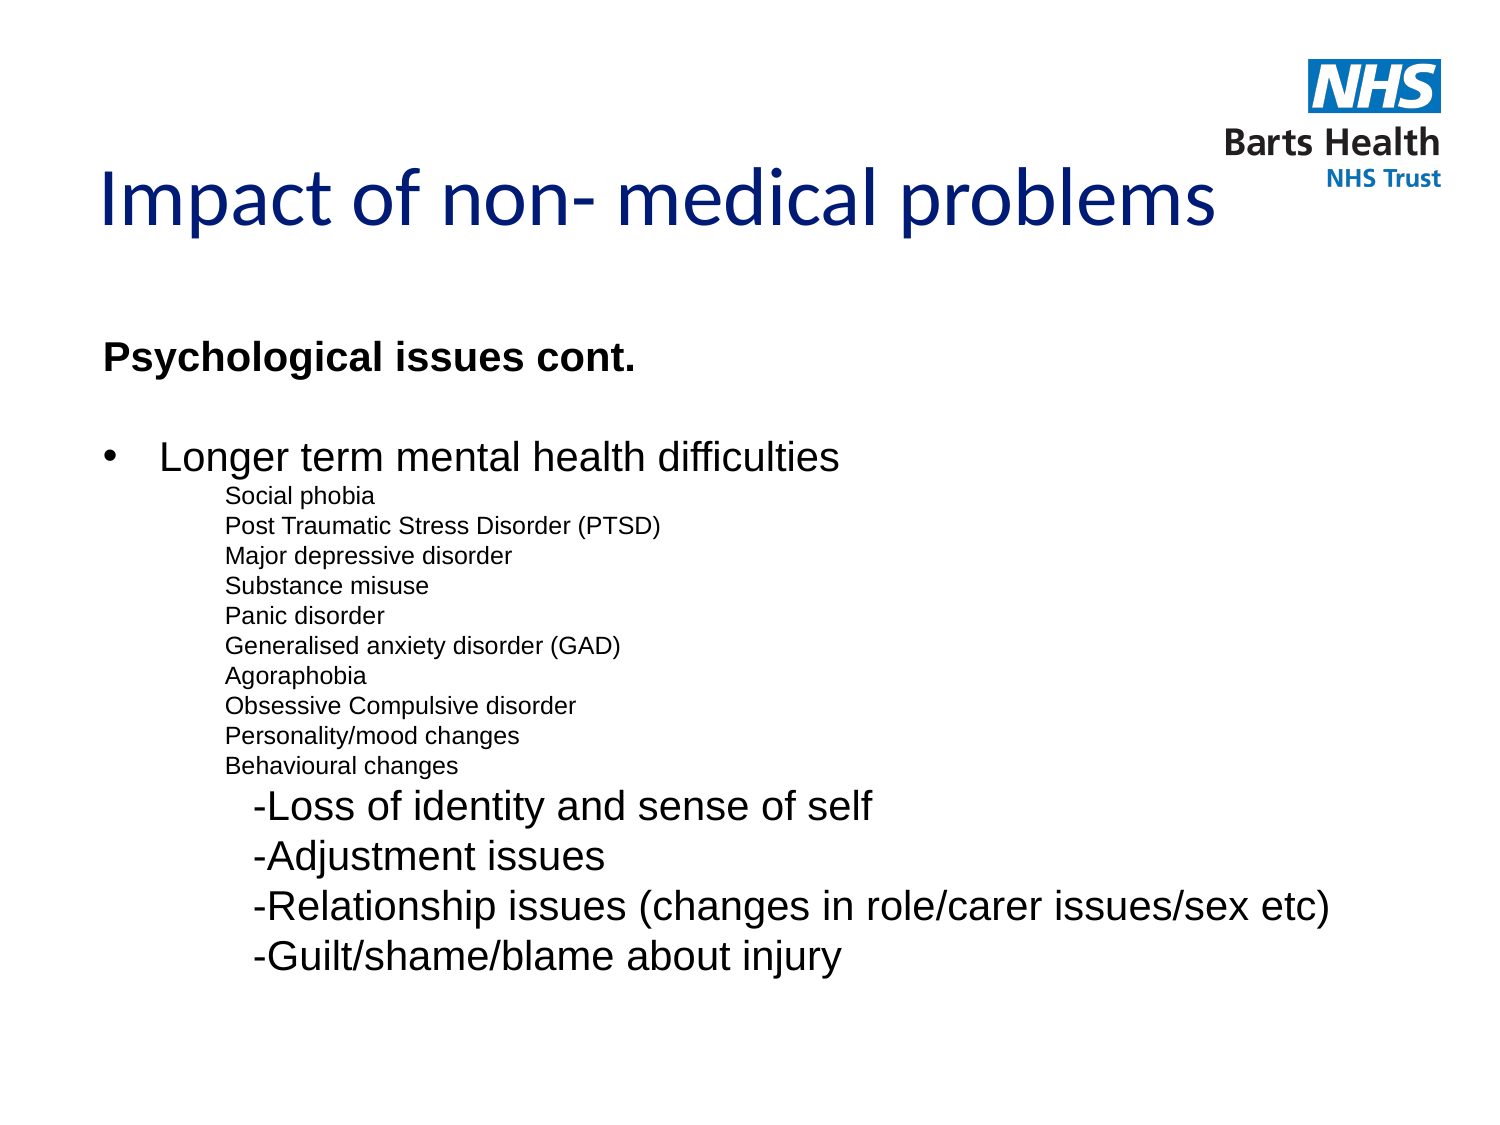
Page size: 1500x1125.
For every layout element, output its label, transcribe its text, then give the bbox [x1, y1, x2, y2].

list Psychological issues cont. Longer term mental health difficulties Social phobia Post Traumatic Stress Disorder (PTSD) Major depressive disorder Substance misuse Panic disorder Generalised anxiety disorder (GAD) Agoraphobia Obsessive Compulsive disorder Personality/mood changes Behavioural changes -Loss of identity and sense of self -Adjustment issues -Relationship issues (changes in role/carer issues/sex etc) -Guilt/shame/blame about injury [102, 329, 1395, 1087]
picture [1226, 59, 1441, 187]
title Impact of non- medical problems [98, 142, 1387, 244]
